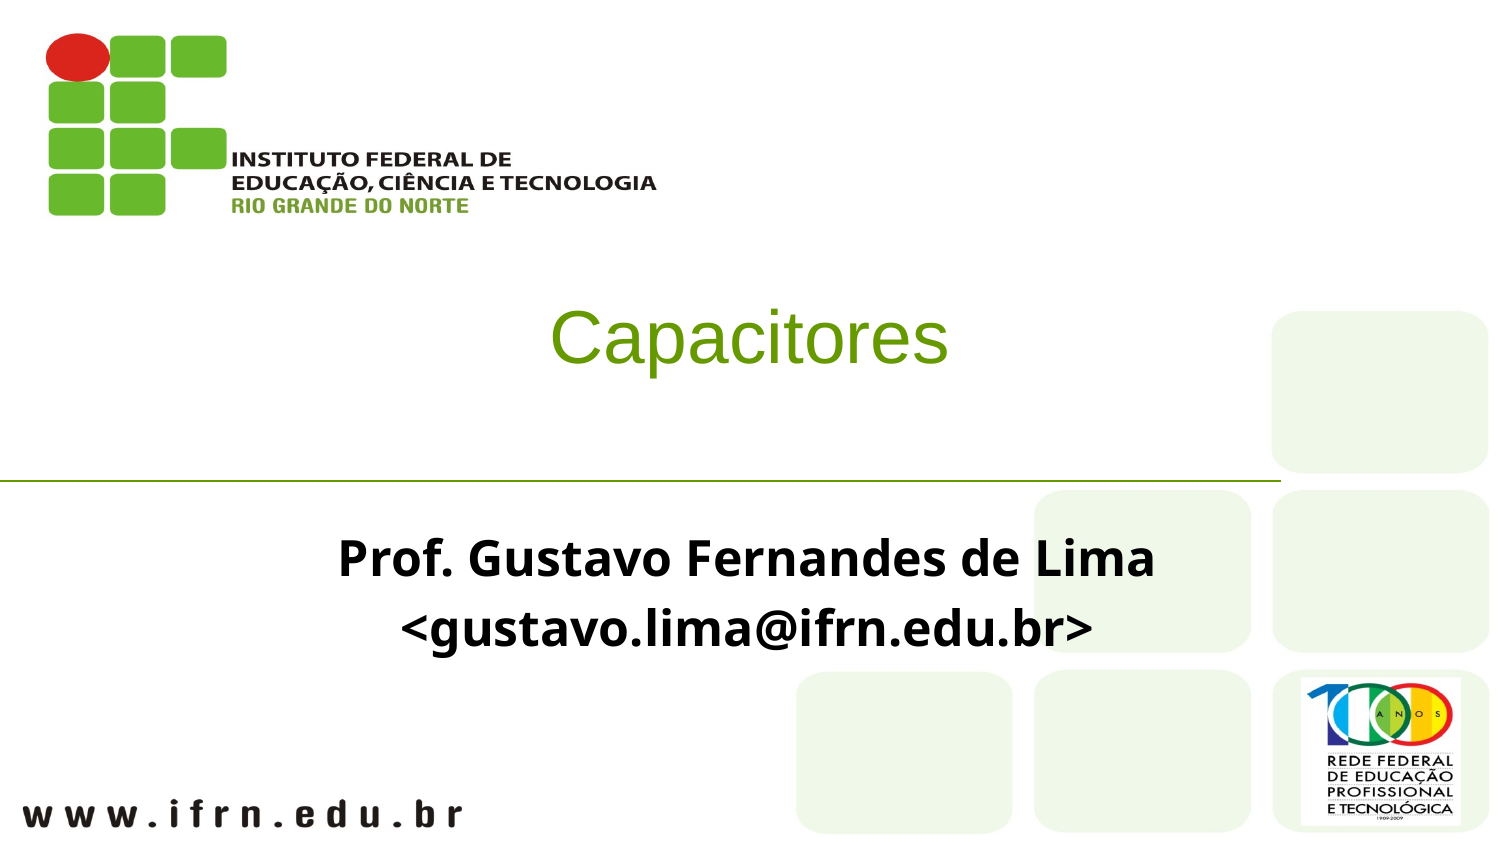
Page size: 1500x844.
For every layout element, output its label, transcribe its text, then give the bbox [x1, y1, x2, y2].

subtitle Prof. Gustavo Fernandes de Lima <gustavo.lima@ifrn.edu.br> [222, 518, 1273, 672]
title Capacitores [0, 237, 1500, 430]
picture [0, 430, 1500, 843]
picture [23, 17, 678, 232]
